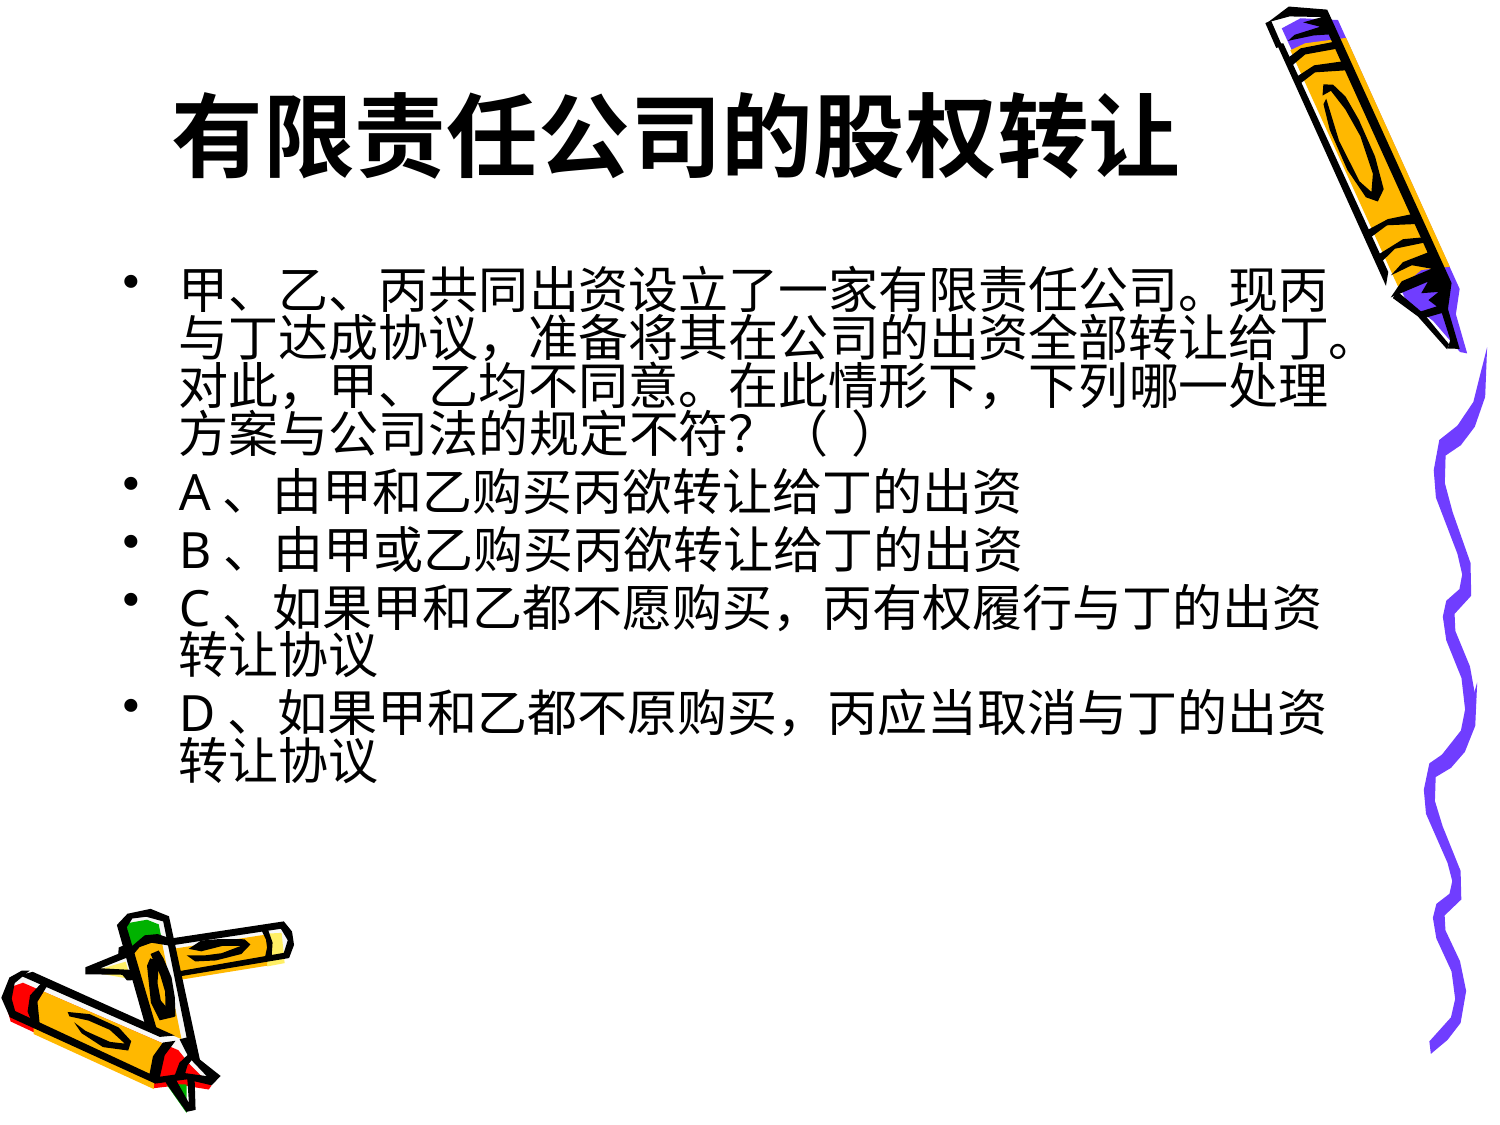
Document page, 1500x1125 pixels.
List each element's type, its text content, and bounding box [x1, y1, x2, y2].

title 有限责任公司的股权转让 [112, 24, 1240, 197]
list 甲、乙、丙共同出资设立了一家有限责任公司。现丙与丁达成协议，准备将其在公司的出资全部转让给丁。对此，甲、乙均不同意。在此情形下，下列哪一处理方案与公司法的规定不符？（ ） A、由甲和乙购买丙欲转让给丁的出资 B、由甲或乙购买丙欲转让给丁的出资 C、如果甲和乙都不愿购买，丙有权履行与丁的出资转让协议 D、如果甲和乙都不原购买，丙应当取消与丁的出资转让协议 [107, 262, 1371, 863]
